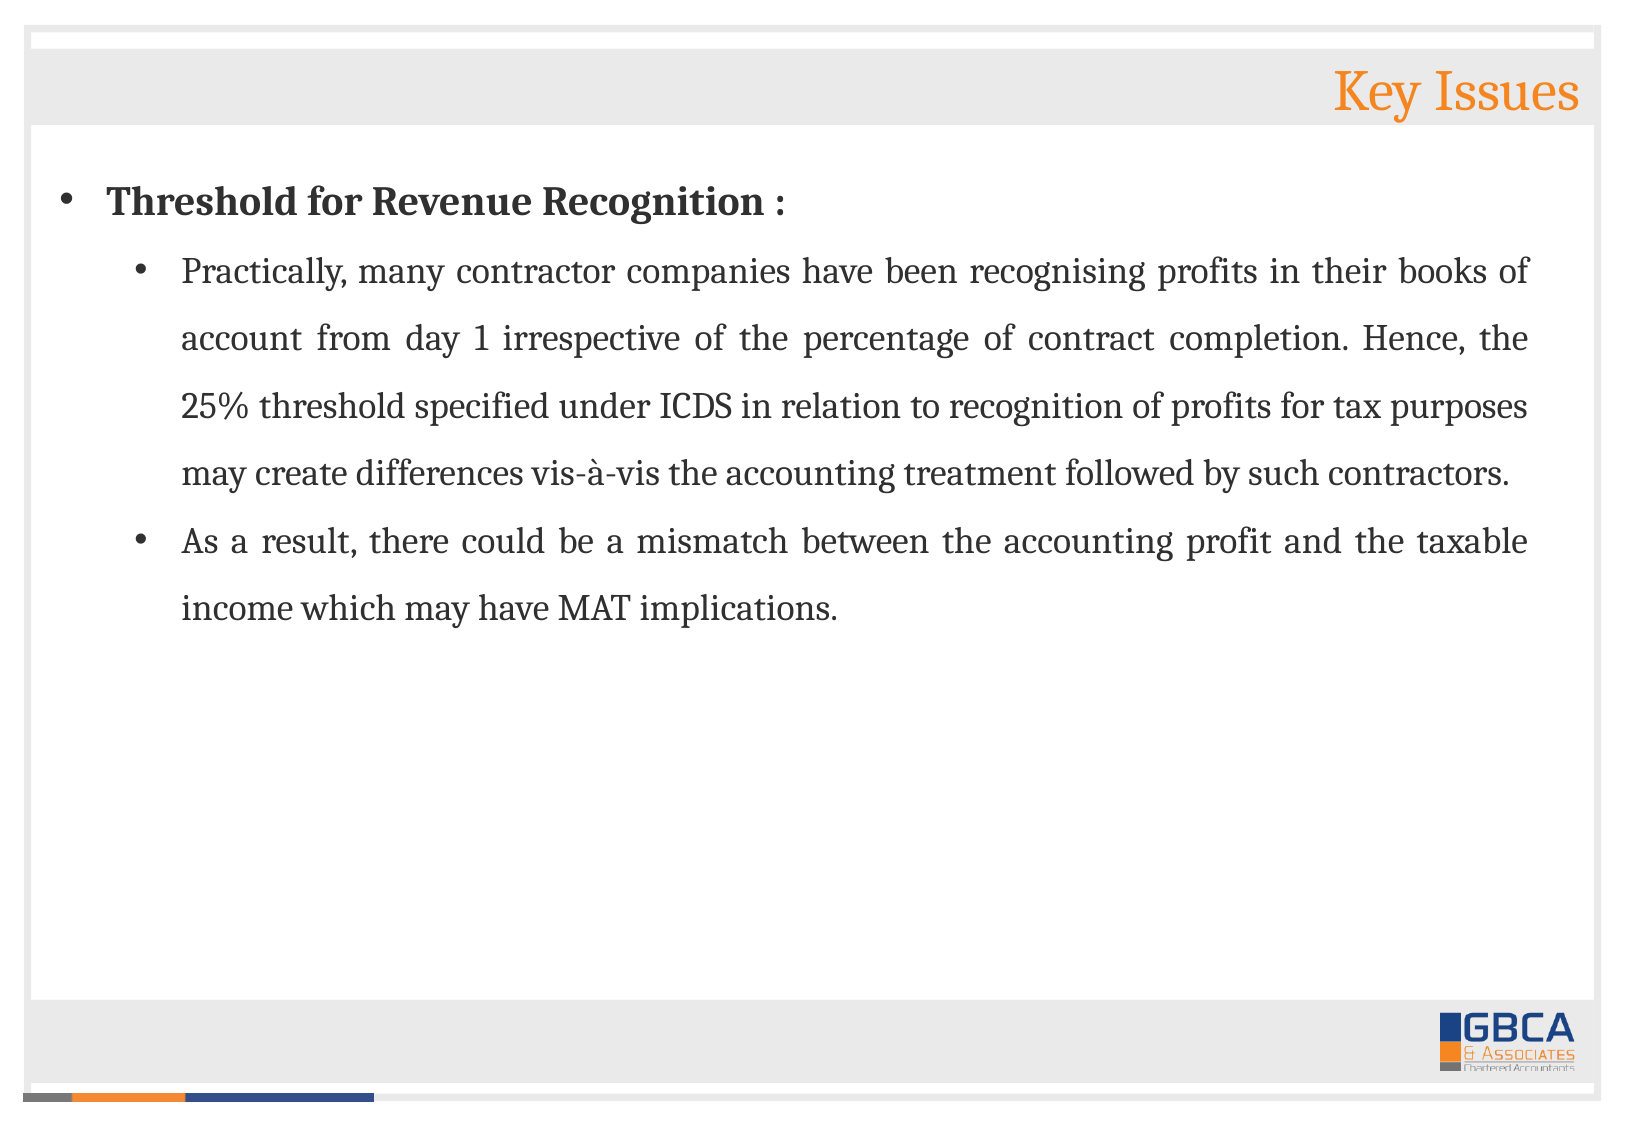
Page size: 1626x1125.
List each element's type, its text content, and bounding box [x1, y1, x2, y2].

picture [23, 1093, 375, 1102]
text_box Threshold for Revenue Recognition : Practically, many contractor companies have been recognising profits in their books of account from day 1 irrespective of the percentage of contract completion. Hence, the 25% threshold specified under ICDS in relation to recognition of profits for tax purposes may create differences vis-à-vis the accounting treatment followed by such contractors. As a result, there could be a mismatch between the accounting profit and the taxable income which may have MAT implications. [44, 141, 1545, 839]
text_box [29, 998, 1596, 1085]
picture [1439, 1012, 1575, 1071]
text_box Key Issues [23, 47, 1597, 127]
